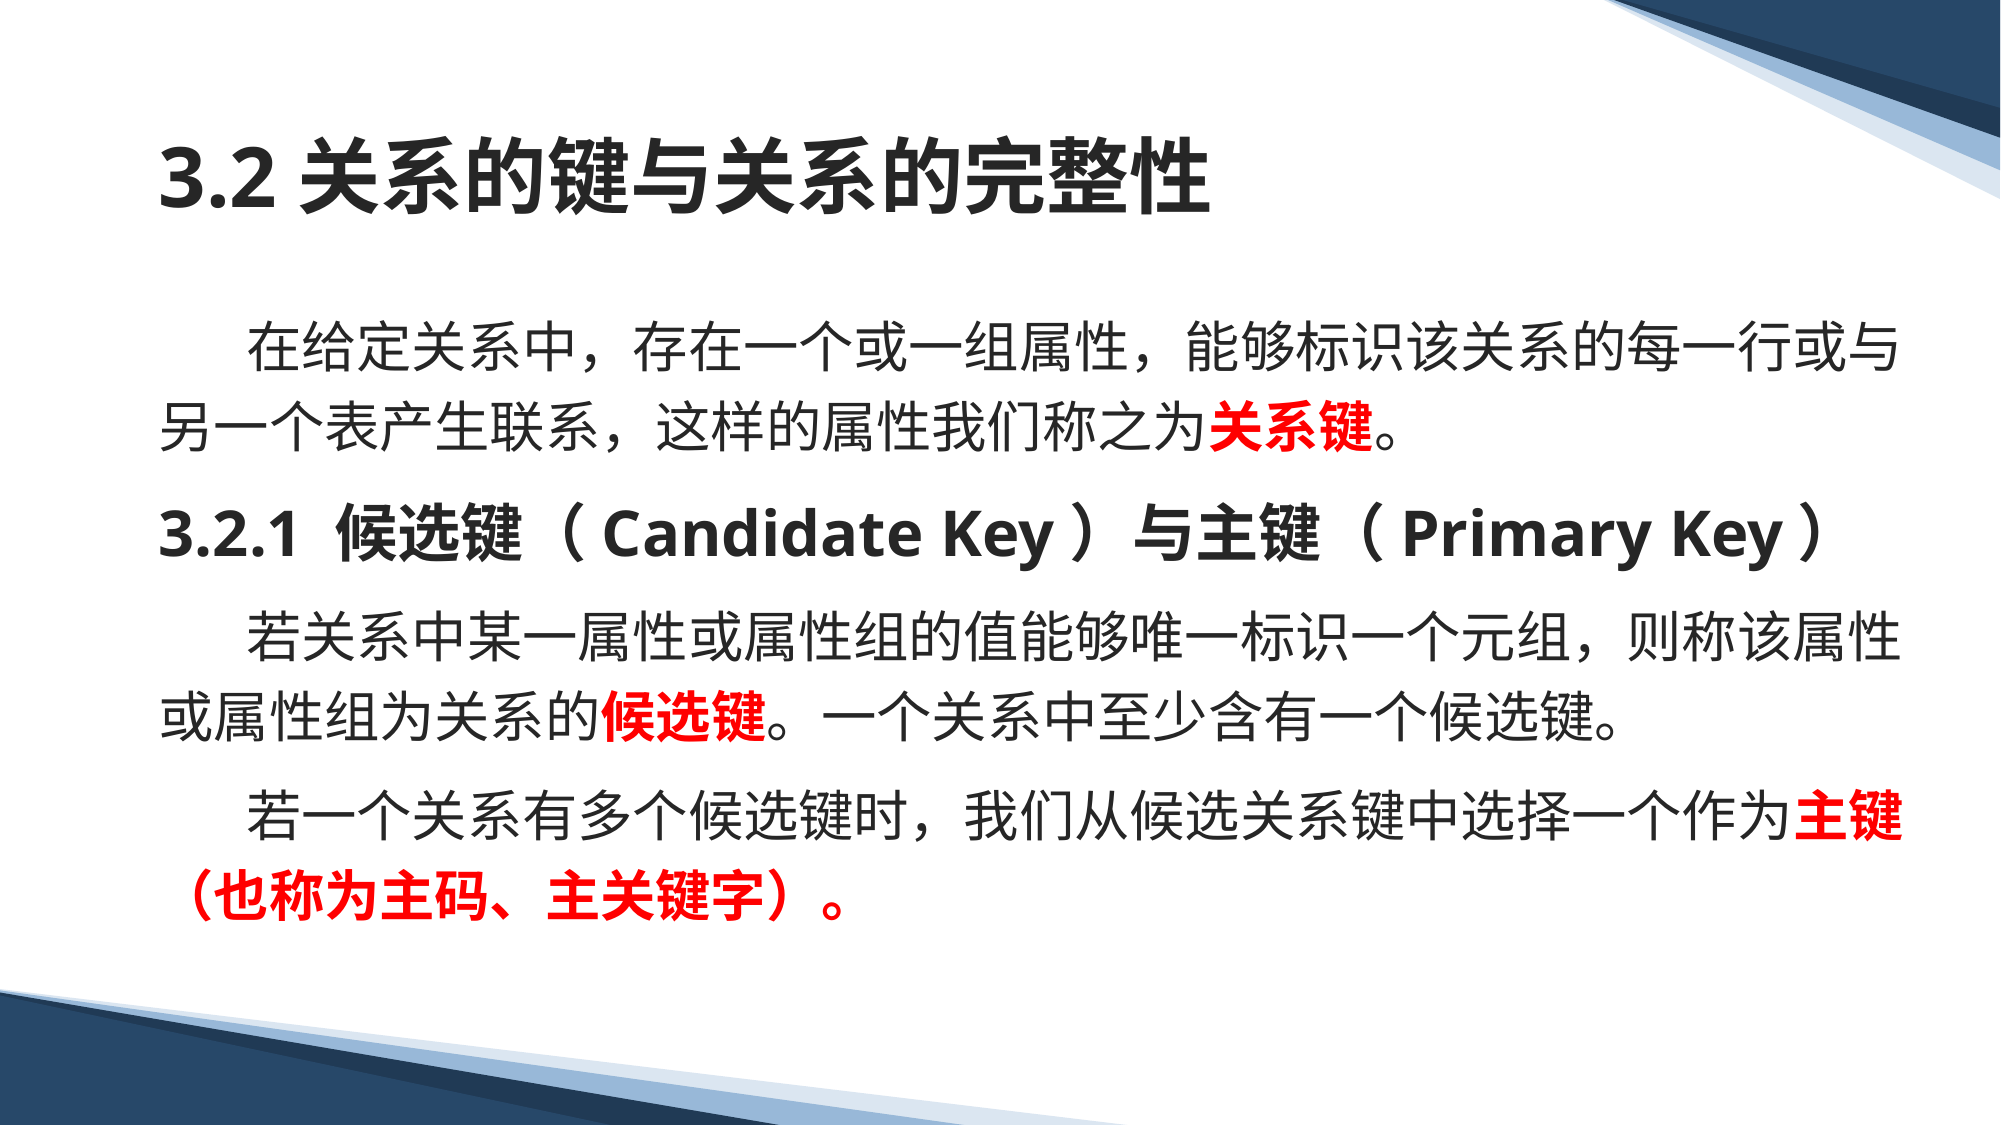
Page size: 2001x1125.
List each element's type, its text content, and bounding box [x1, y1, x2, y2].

title 3.2关系的键与关系的完整性 [143, 115, 1857, 234]
list 在给定关系中，存在一个或一组属性，能够标识该关系的每一行或与另一个表产生联系，这样的属性我们称之为关系键。 3.2.1 候选键（Candidate Key）与主键（Primary Key） 若关系中某一属性或属性组的值能够唯一标识一个元组，则称该属性或属性组为关系的候选键。一个关系中至少含有一个候选键。 若一个关系有多个候选键时，我们从候选关系键中选择一个作为主键（也称为主码、主关键字）。 [143, 291, 1958, 1003]
